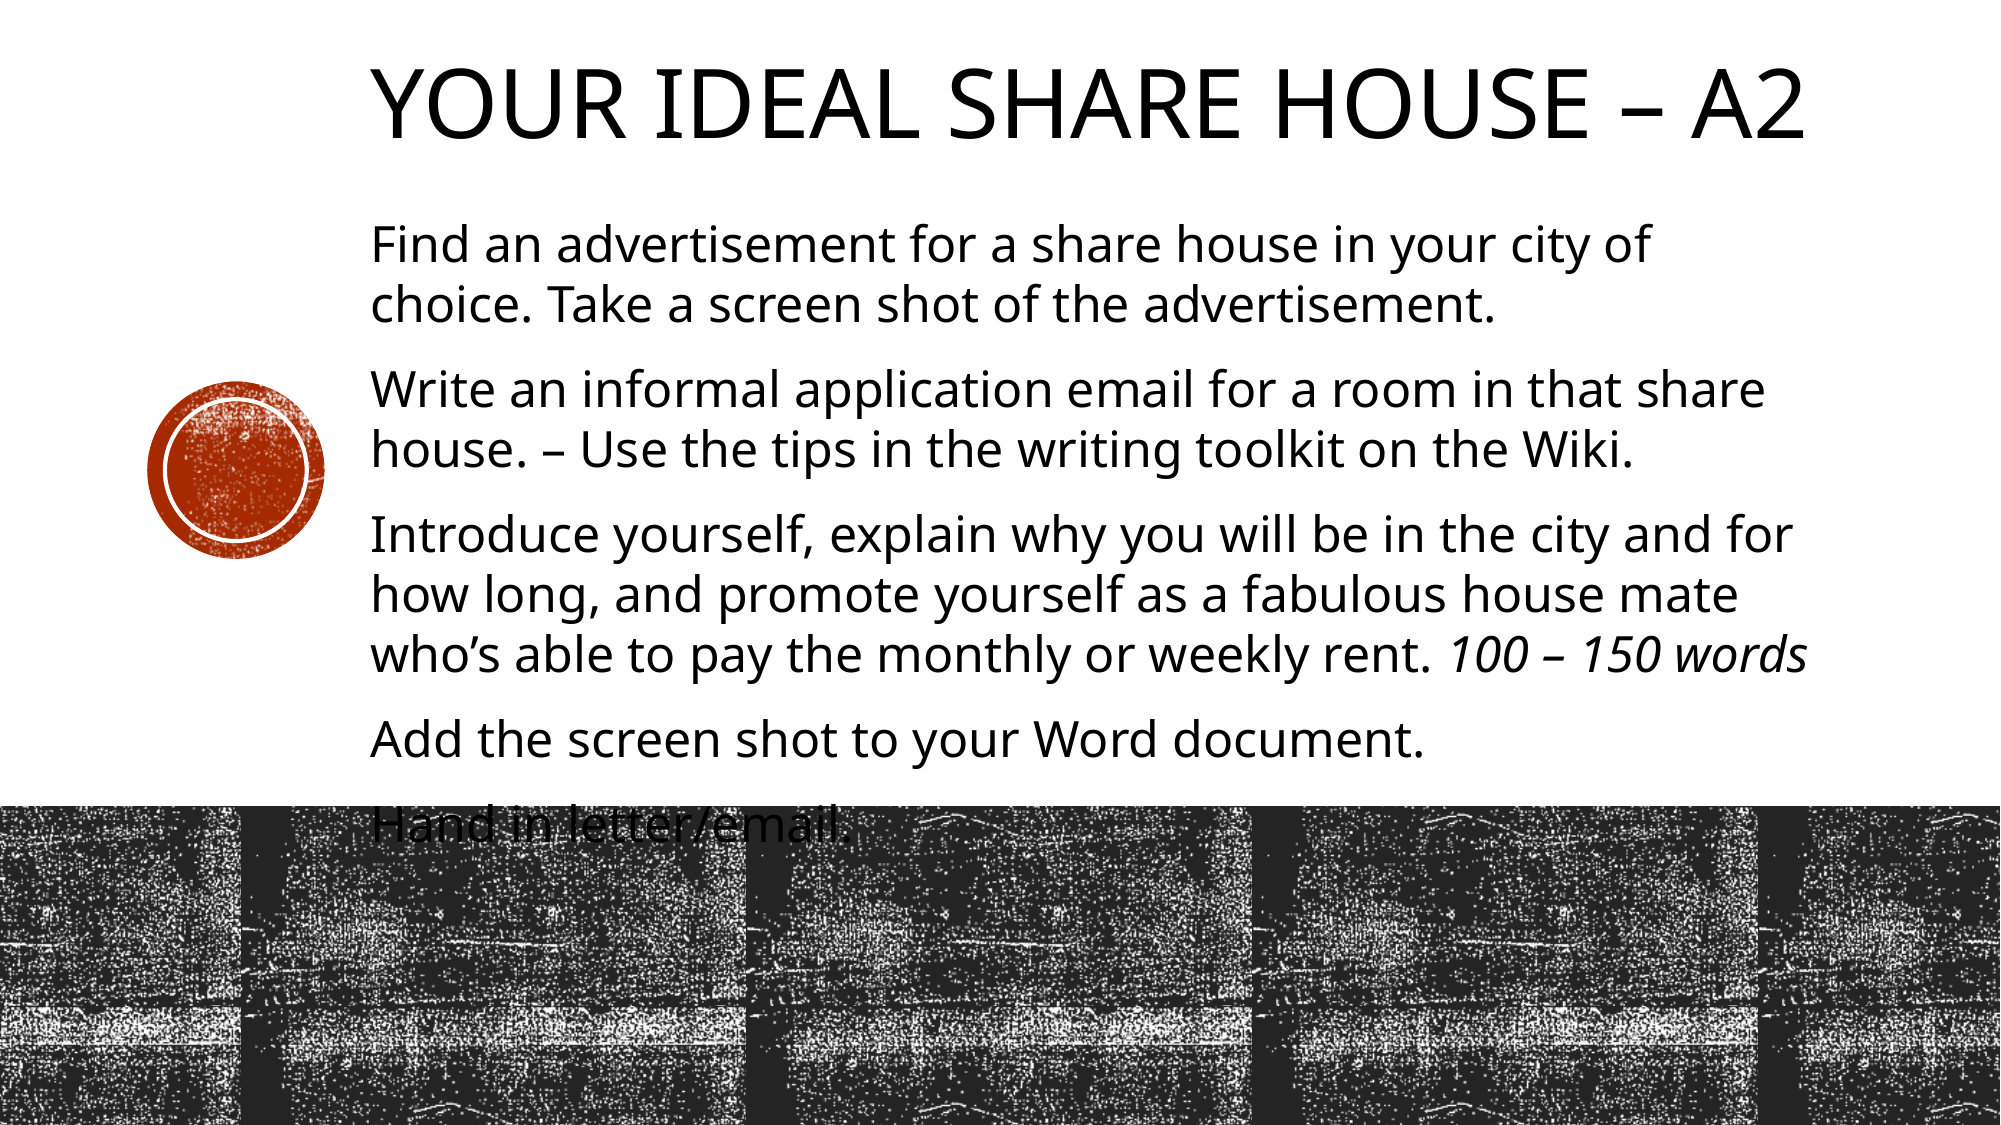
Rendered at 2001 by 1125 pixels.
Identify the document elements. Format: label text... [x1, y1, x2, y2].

list Find an advertisement for a share house in your city of choice. Take a screen shot of the advertisement. Write an informal application email for a room in that share house. – Use the tips in the writing toolkit on the Wiki. Introduce yourself, explain why you will be in the city and for how long, and promote yourself as a fabulous house mate who’s able to pay the monthly or weekly rent. 100 – 150 words Add the screen shot to your Word document. Hand in letter/email. [355, 204, 1841, 733]
title Your ideal share house – A2 [355, 56, 1927, 166]
